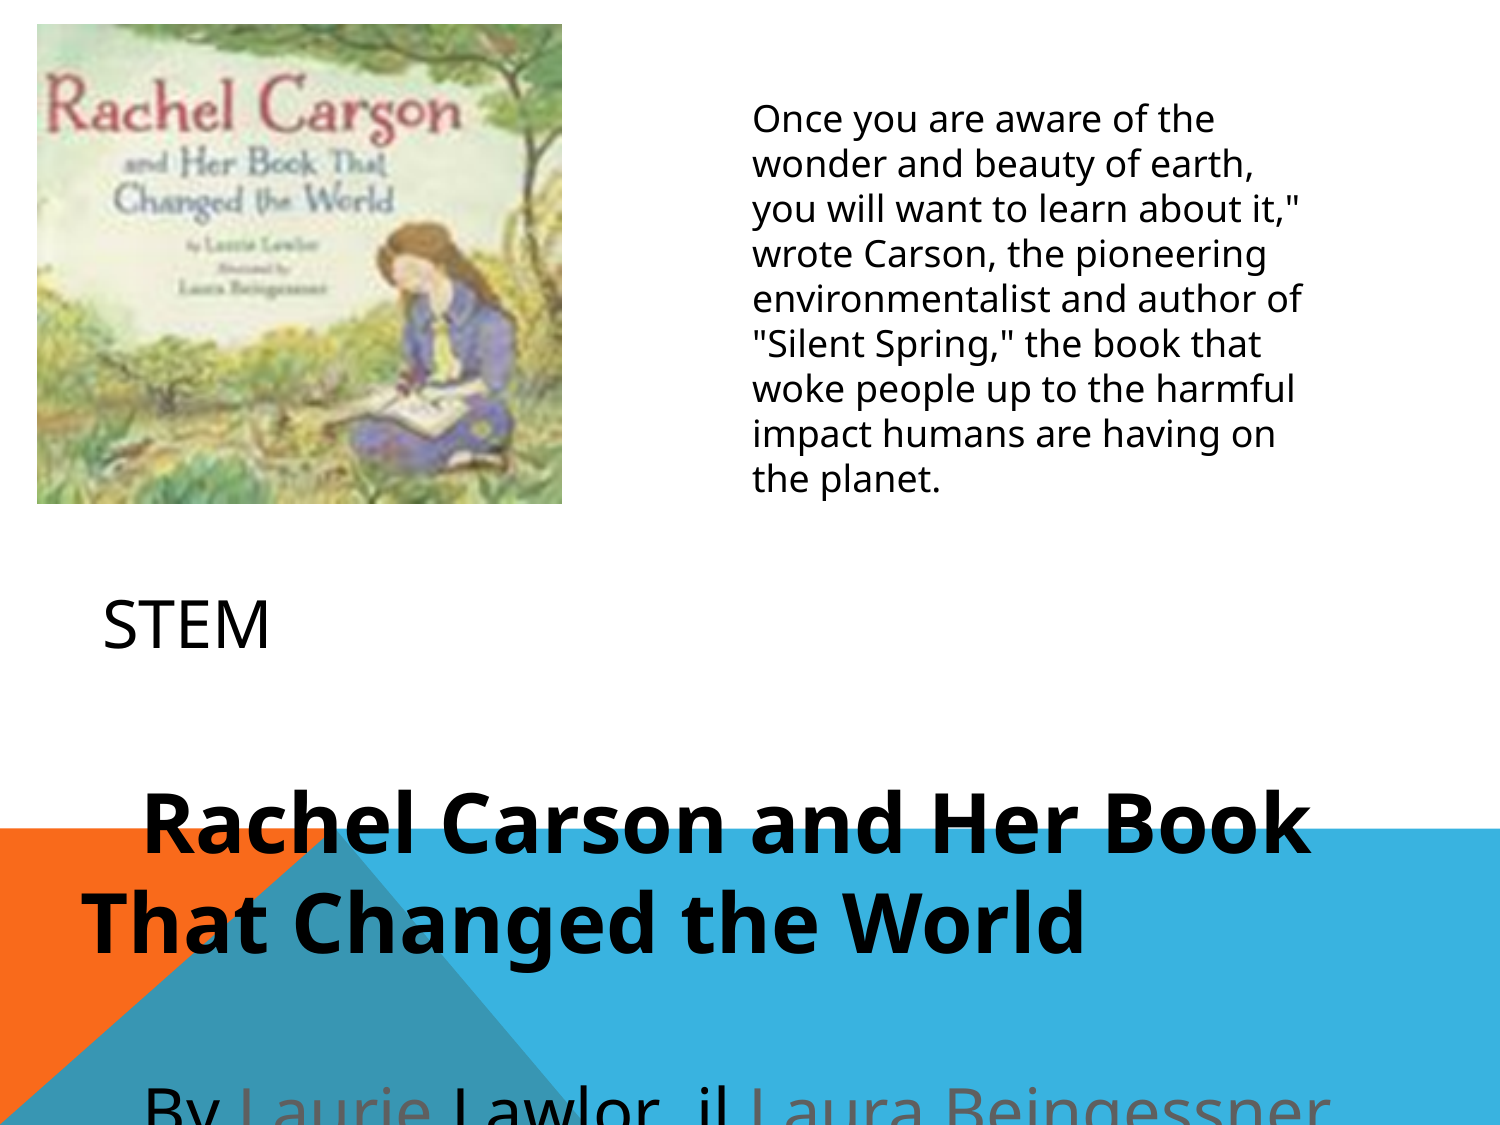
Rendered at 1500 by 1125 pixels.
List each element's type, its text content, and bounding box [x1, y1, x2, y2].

picture [37, 24, 562, 504]
text_box STEM [87, 574, 1200, 670]
text_box Once you are aware of the wonder and beauty of earth, you will want to learn about it," wrote Carson, the pioneering environmentalist and author of "Silent Spring," the book that woke people up to the harmful impact humans are having on the planet. [737, 87, 1338, 508]
text_box Rachel Carson and Her Book That Changed the World By Laurie Lawlor, il Laura Beingessner [62, 762, 1413, 1125]
